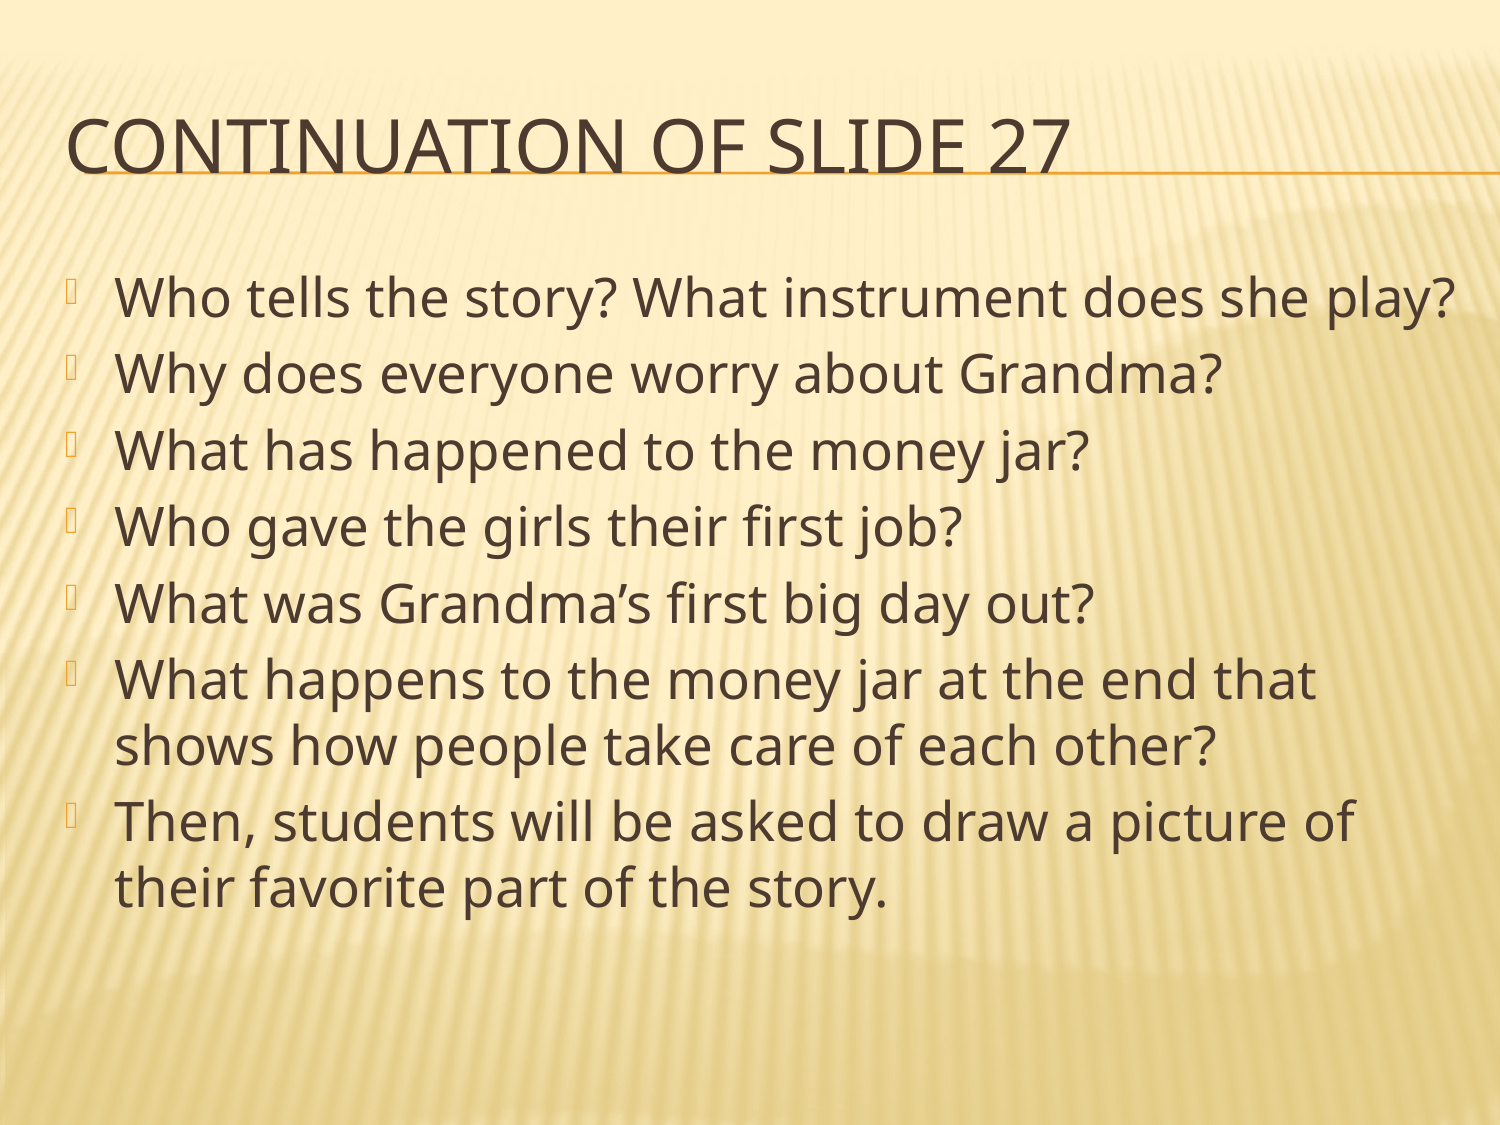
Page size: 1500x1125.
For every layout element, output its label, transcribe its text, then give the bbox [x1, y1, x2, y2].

list Who tells the story? What instrument does she play? Why does everyone worry about Grandma? What has happened to the money jar? Who gave the girls their first job? What was Grandma’s first big day out? What happens to the money jar at the end that shows how people take care of each other? Then, students will be asked to draw a picture of their favorite part of the story. [50, 254, 1475, 998]
title Continuation of slide 27 [50, 75, 1475, 213]
